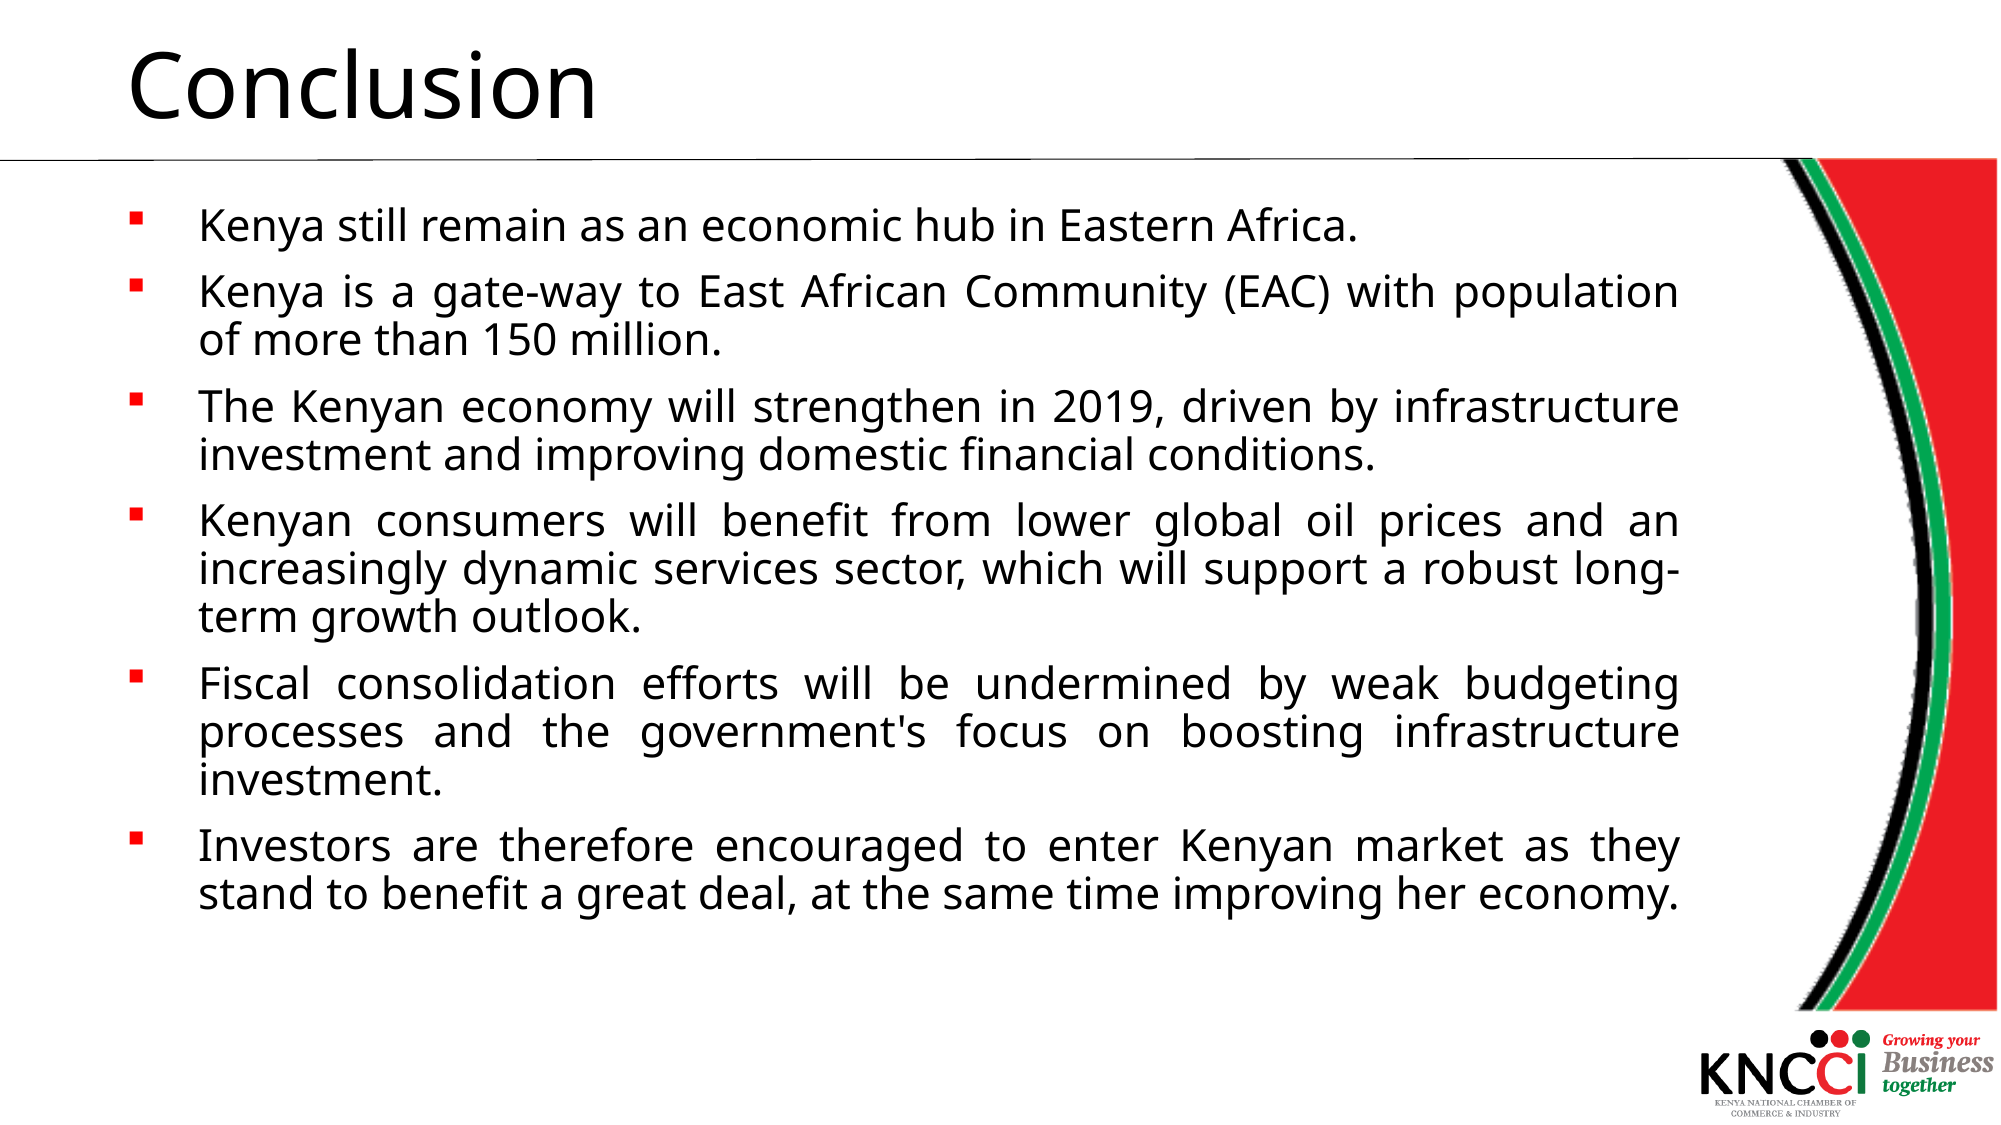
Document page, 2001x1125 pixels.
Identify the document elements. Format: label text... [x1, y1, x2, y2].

list Kenya still remain as an economic hub in Eastern Africa. Kenya is a gate-way to East African Community (EAC) with population of more than 150 million. The Kenyan economy will strengthen in 2019, driven by infrastructure investment and improving domestic financial conditions. Kenyan consumers will benefit from lower global oil prices and an increasingly dynamic services sector, which will support a robust long-term growth outlook. Fiscal consolidation efforts will be undermined by weak budgeting processes and the government's focus on boosting infrastructure investment. Investors are therefore encouraged to enter Kenyan market as they stand to benefit a great deal, at the same time improving her economy. [111, 195, 1698, 1001]
picture [1694, 158, 2000, 1125]
title Conclusion [111, 29, 1522, 148]
